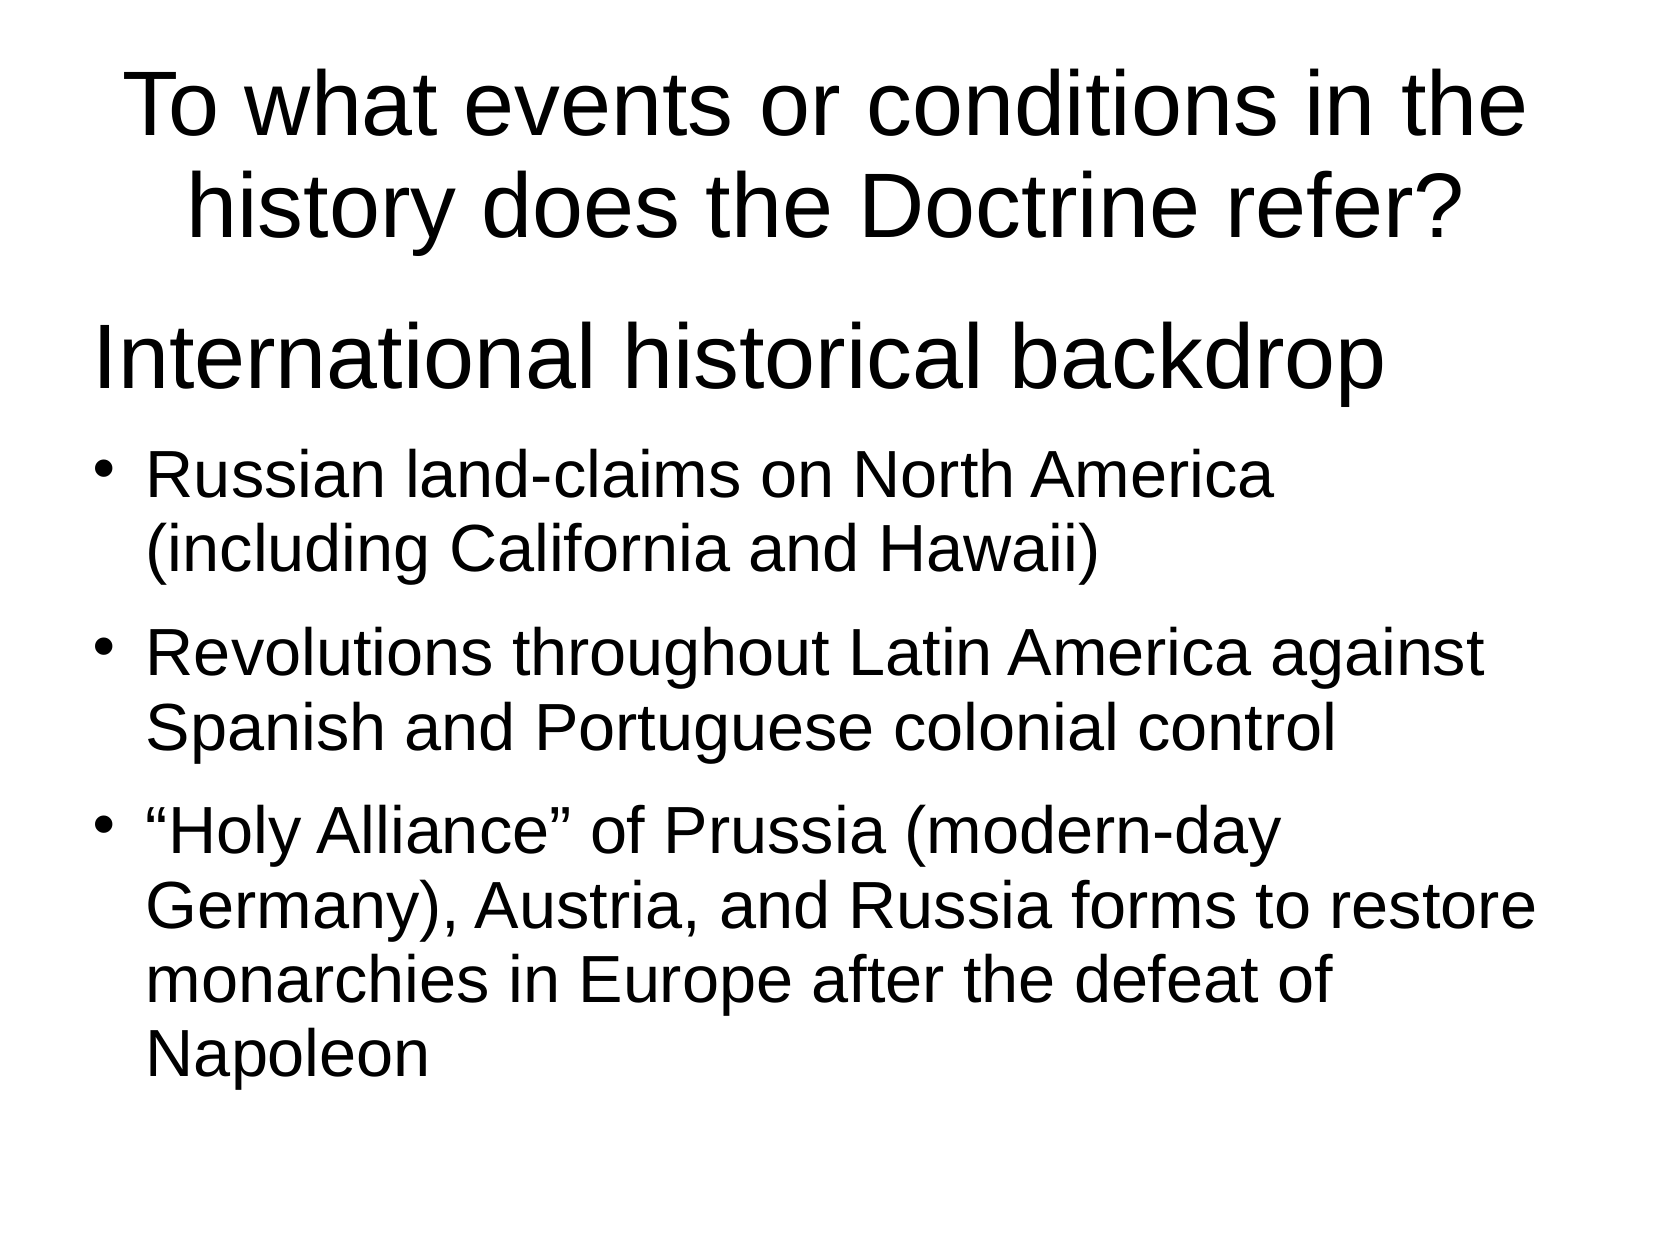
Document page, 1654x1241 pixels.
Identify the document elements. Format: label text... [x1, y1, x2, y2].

list International historical backdrop Russian land-claims on North America (including California and Hawaii) Revolutions throughout Latin America against Spanish and Portuguese colonial control “Holy Alliance” of Prussia (modern-day Germany), Austria, and Russia forms to restore monarchies in Europe after the defeat of Napoleon [75, 300, 1563, 1241]
title To what events or conditions in the history does the Doctrine refer? [82, 49, 1571, 257]
